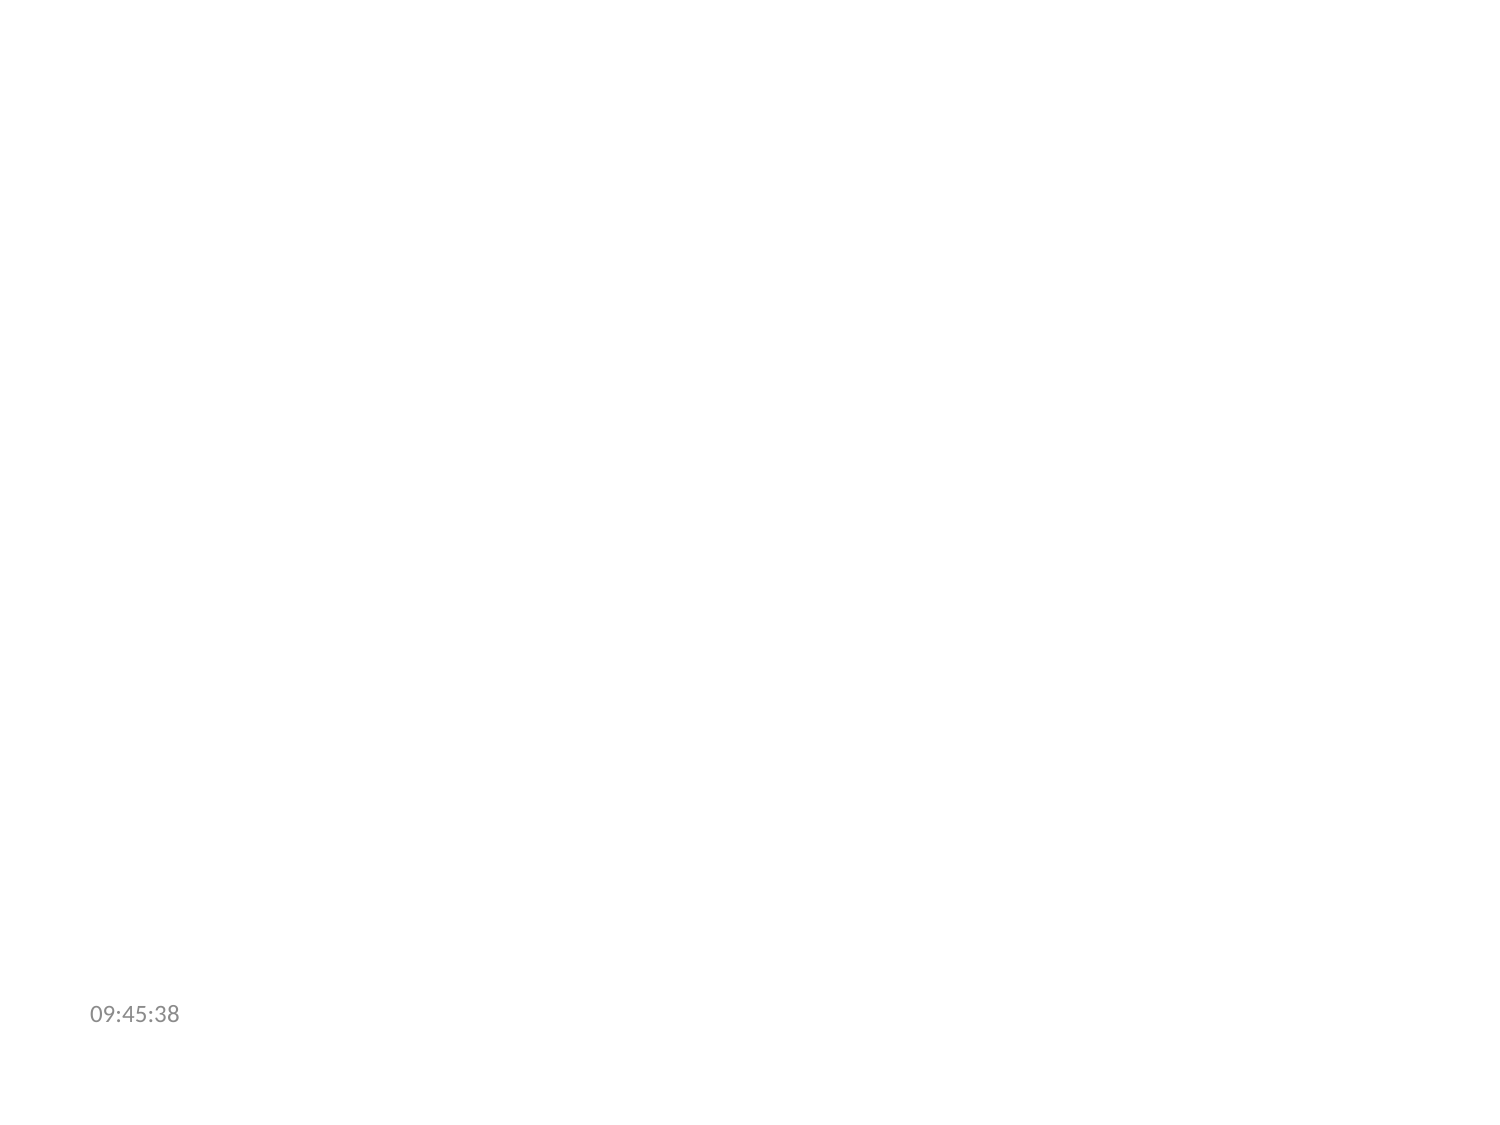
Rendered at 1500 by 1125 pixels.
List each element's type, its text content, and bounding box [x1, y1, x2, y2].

text_box 15:35:09 [75, 982, 425, 1043]
